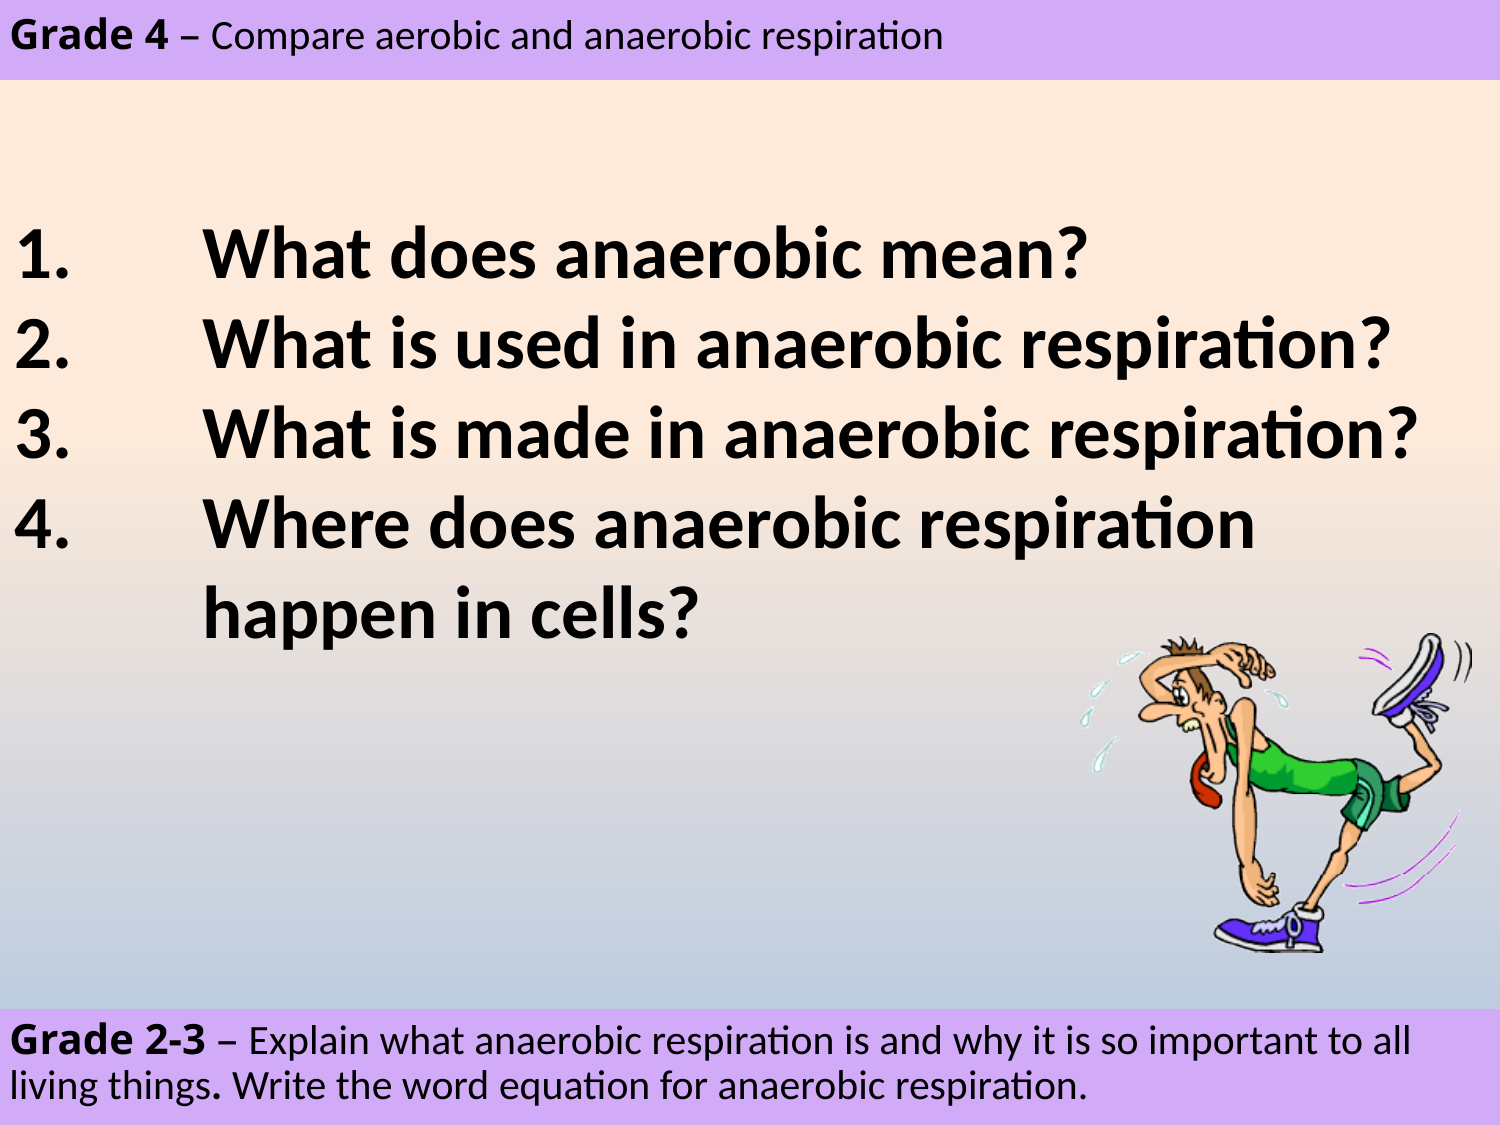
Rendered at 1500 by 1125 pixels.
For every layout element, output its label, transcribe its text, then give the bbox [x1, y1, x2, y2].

text_box [0, 148, 1500, 1066]
picture [1080, 633, 1472, 953]
text_box Grade 4 – Compare aerobic and anaerobic respiration [0, 0, 1495, 175]
text_box Grade 2-3 – Explain what anaerobic respiration is and why it is so important to all living things. Write the word equation for anaerobic respiration. [0, 1011, 1495, 1125]
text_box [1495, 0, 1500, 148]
